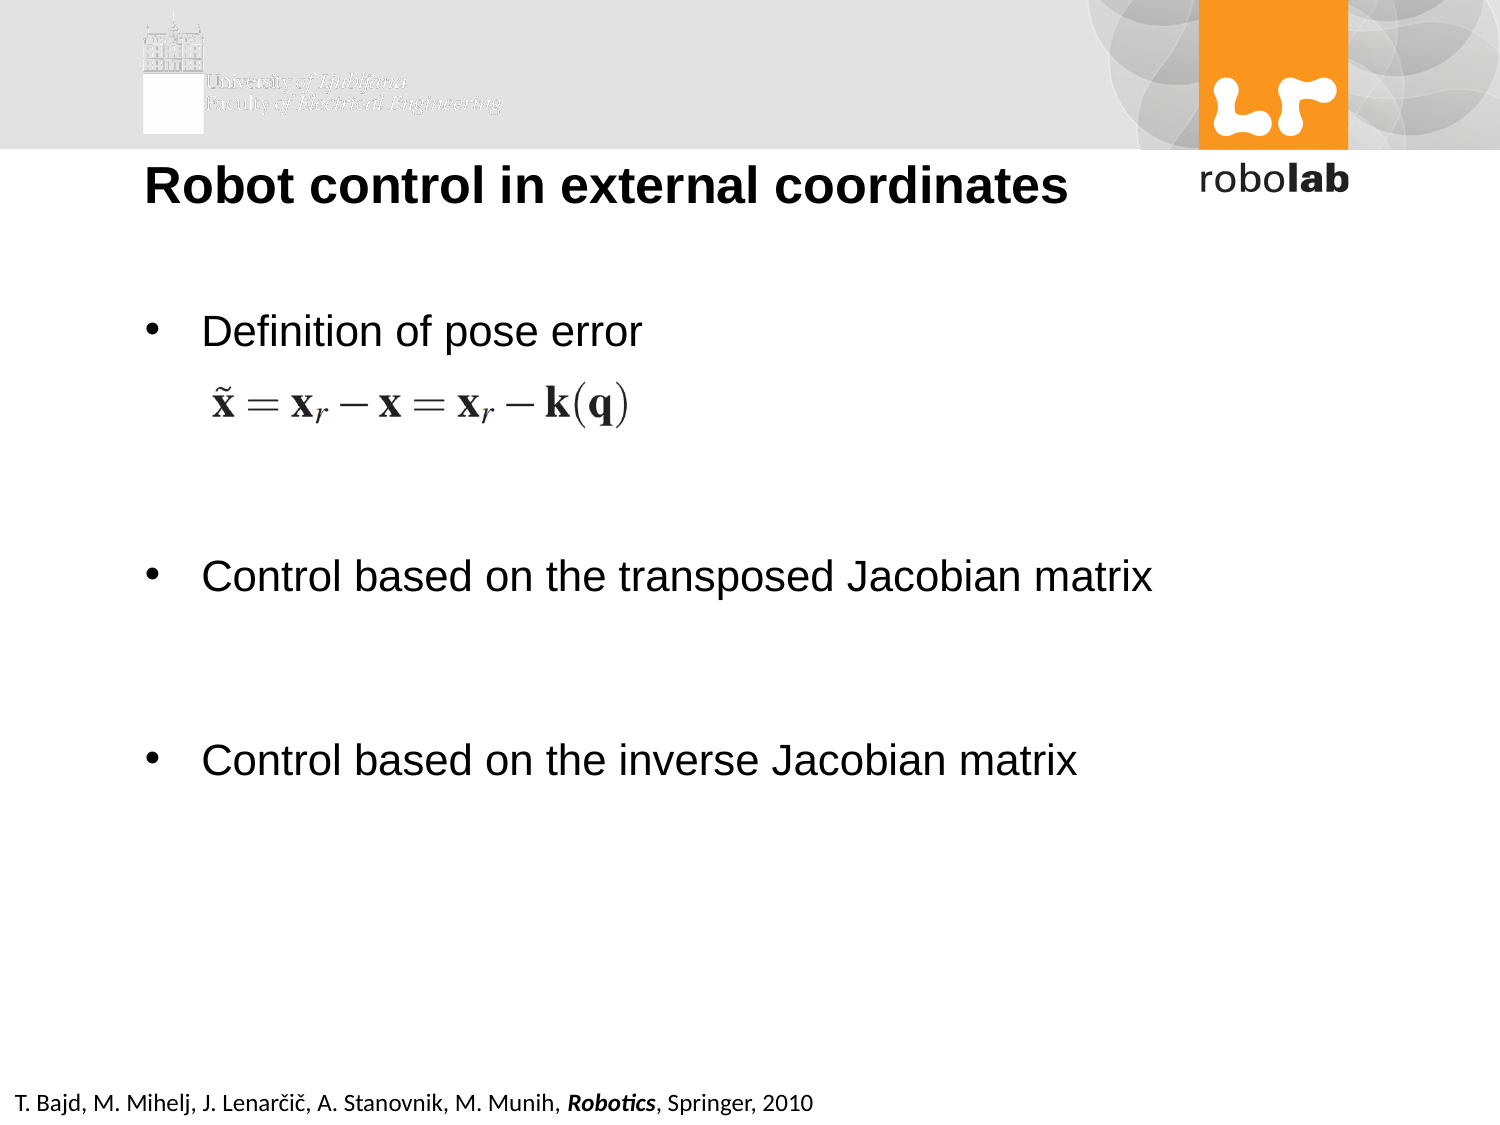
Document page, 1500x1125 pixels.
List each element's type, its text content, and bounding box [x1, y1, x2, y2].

picture [998, 0, 1500, 196]
title Robot control in external coordinates [129, 94, 1311, 272]
picture [143, 10, 501, 94]
list Definition of pose error Control based on the transposed Jacobian matrix Control based on the inverse Jacobian matrix [129, 295, 1311, 1034]
picture [203, 373, 633, 438]
